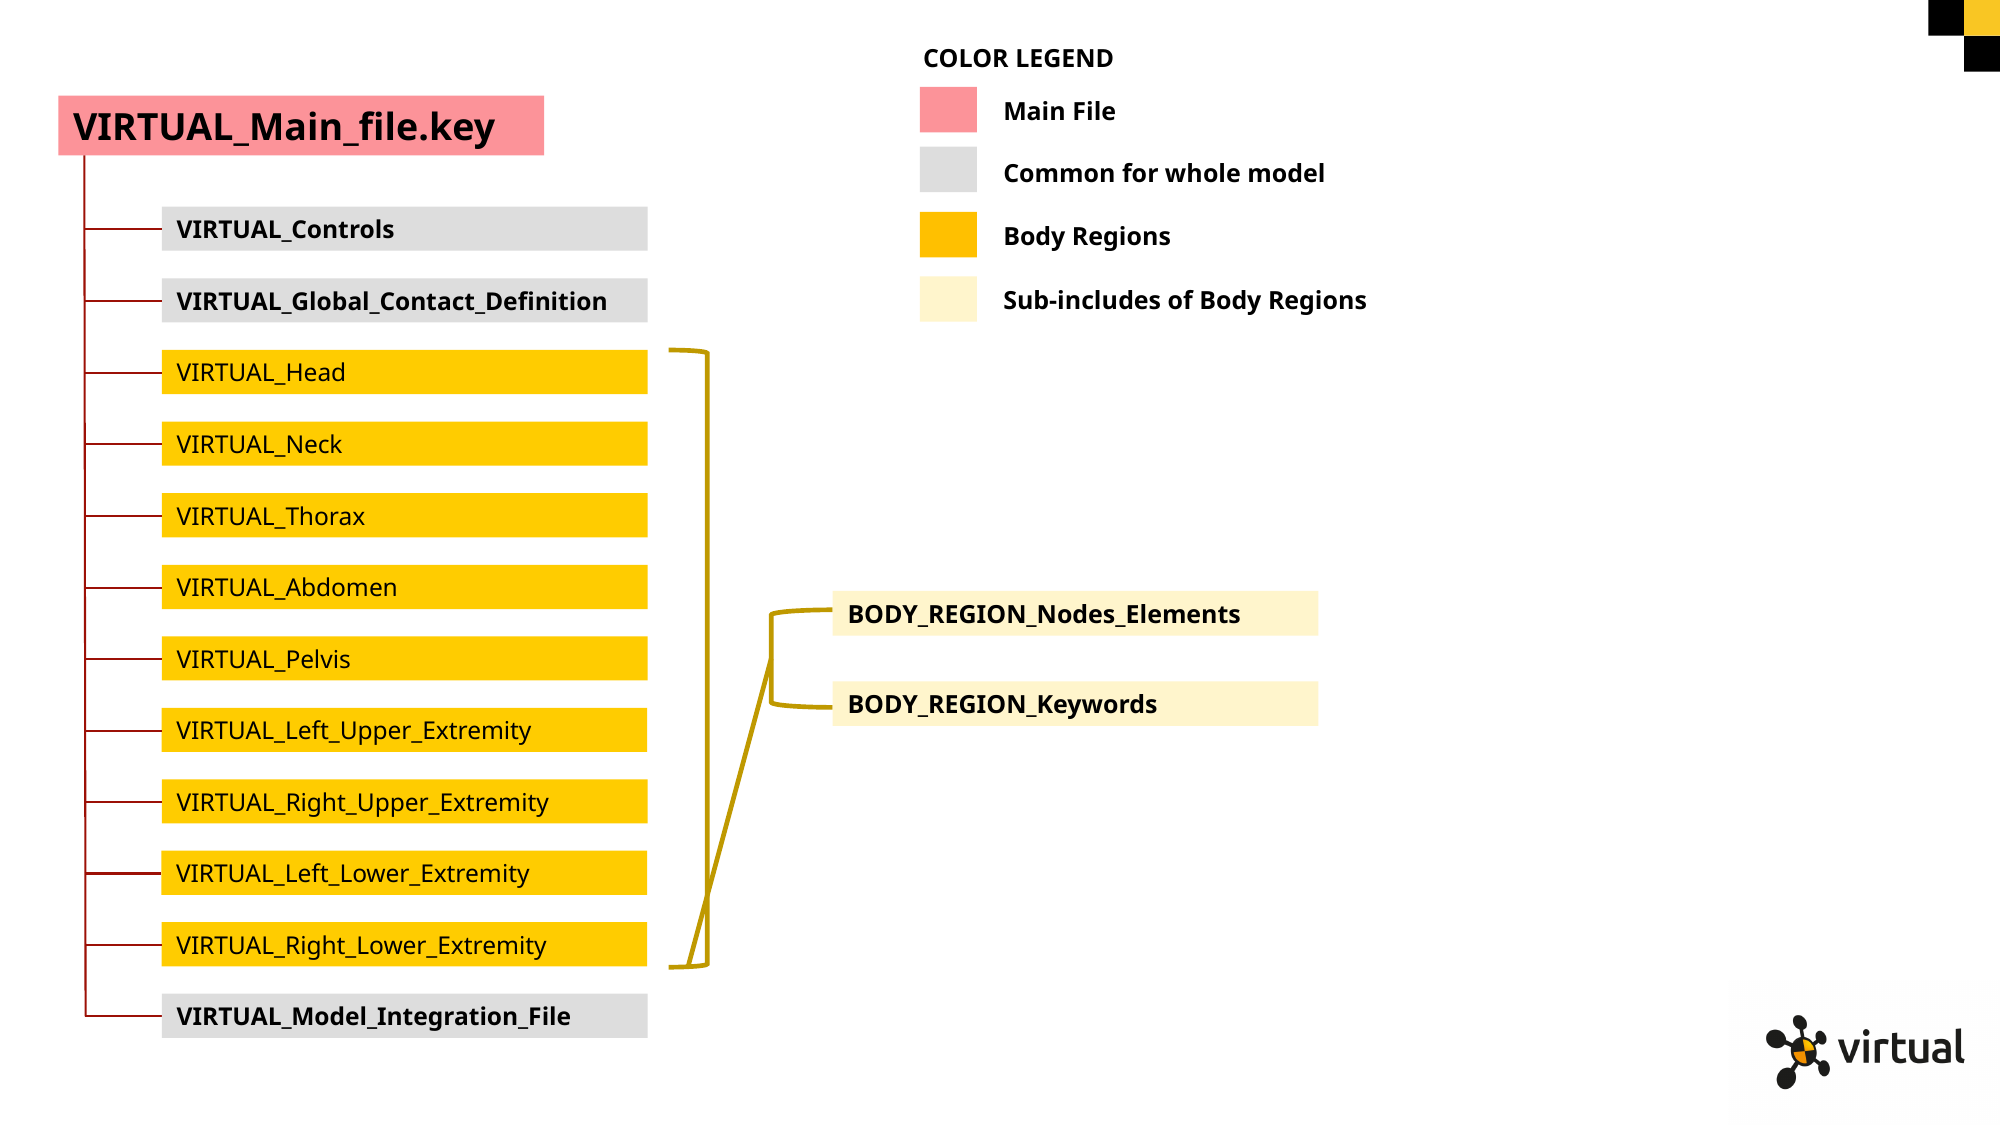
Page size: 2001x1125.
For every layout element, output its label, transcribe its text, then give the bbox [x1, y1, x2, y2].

text_box VIRTUAL_Thorax [162, 493, 648, 538]
text_box VIRTUAL_Neck [162, 421, 648, 466]
text_box VIRTUAL_Left_Lower_Extremity [162, 850, 648, 895]
list COLOR LEGEND [908, 38, 1488, 99]
text_box Body Regions [988, 212, 1475, 258]
text_box VIRTUAL_Controls [162, 206, 648, 251]
text_box BODY_REGION_Nodes_Elements [833, 590, 1319, 636]
text_box [919, 86, 977, 133]
text_box Common for whole model [988, 149, 1475, 195]
text_box VIRTUAL_Pelvis [162, 636, 648, 681]
text_box VIRTUAL_Global_Contact_Definition [162, 278, 648, 323]
text_box [919, 276, 977, 322]
text_box VIRTUAL_Head [162, 349, 648, 395]
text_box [668, 349, 833, 968]
picture [1728, 980, 2000, 1125]
text_box [919, 211, 977, 258]
text_box VIRTUAL_Model_Integration_File [161, 993, 648, 1038]
text_box VIRTUAL_Right_Lower_Extremity [162, 922, 648, 967]
text_box BODY_REGION_Keywords [833, 681, 1319, 726]
text_box Sub-includes of Body Regions [988, 276, 1475, 322]
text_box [84, 155, 162, 1017]
text_box VIRTUAL_Abdomen [162, 564, 648, 610]
text_box VIRTUAL_Main_file.key [58, 95, 545, 156]
text_box [919, 146, 977, 193]
text_box VIRTUAL_Left_Upper_Extremity [162, 707, 648, 752]
text_box Main File [988, 87, 1475, 133]
text_box VIRTUAL_Right_Upper_Extremity [162, 779, 648, 824]
